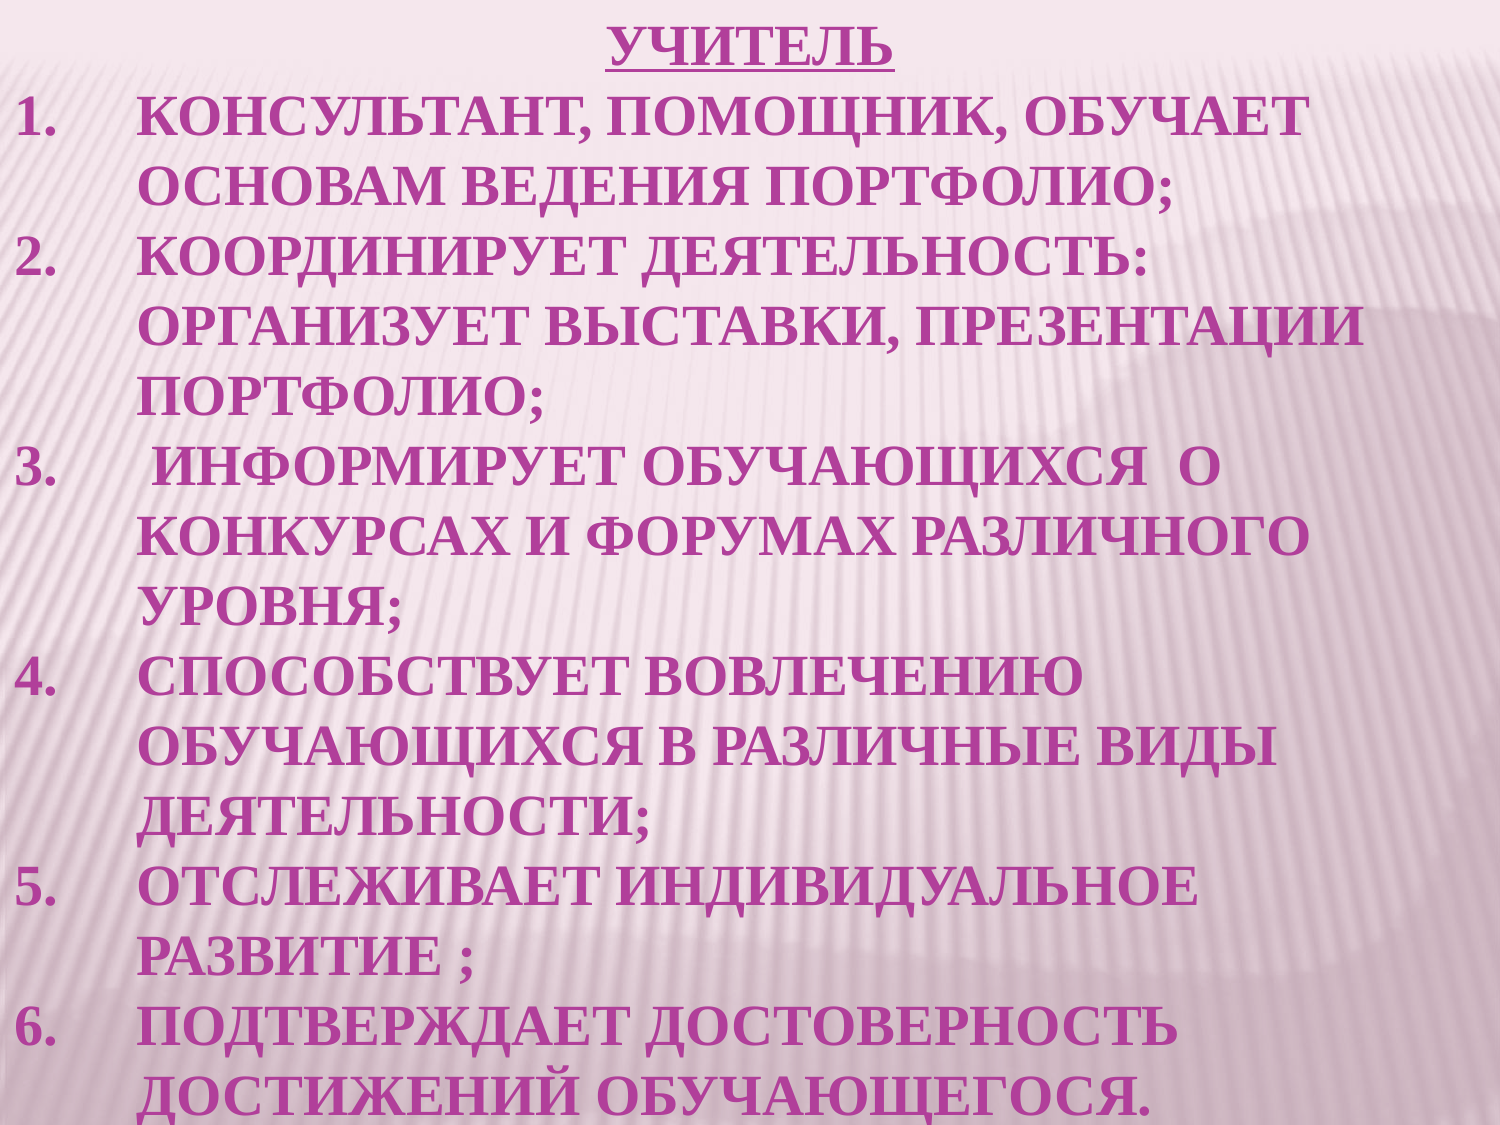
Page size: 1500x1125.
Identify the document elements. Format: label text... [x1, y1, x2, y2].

text_box Учитель Консультант, помощник, обучает основам ведения портфолио; Координирует деятельность: организует выставки, презентации портфолио; Информирует обучающихся о конкурсах и форумах различного уровня; Способствует вовлечению обучающихся в различные виды деятельности; Отслеживает индивидуальное развитие ; Подтверждает достоверность достижений обучающегося. [0, 0, 1500, 1125]
